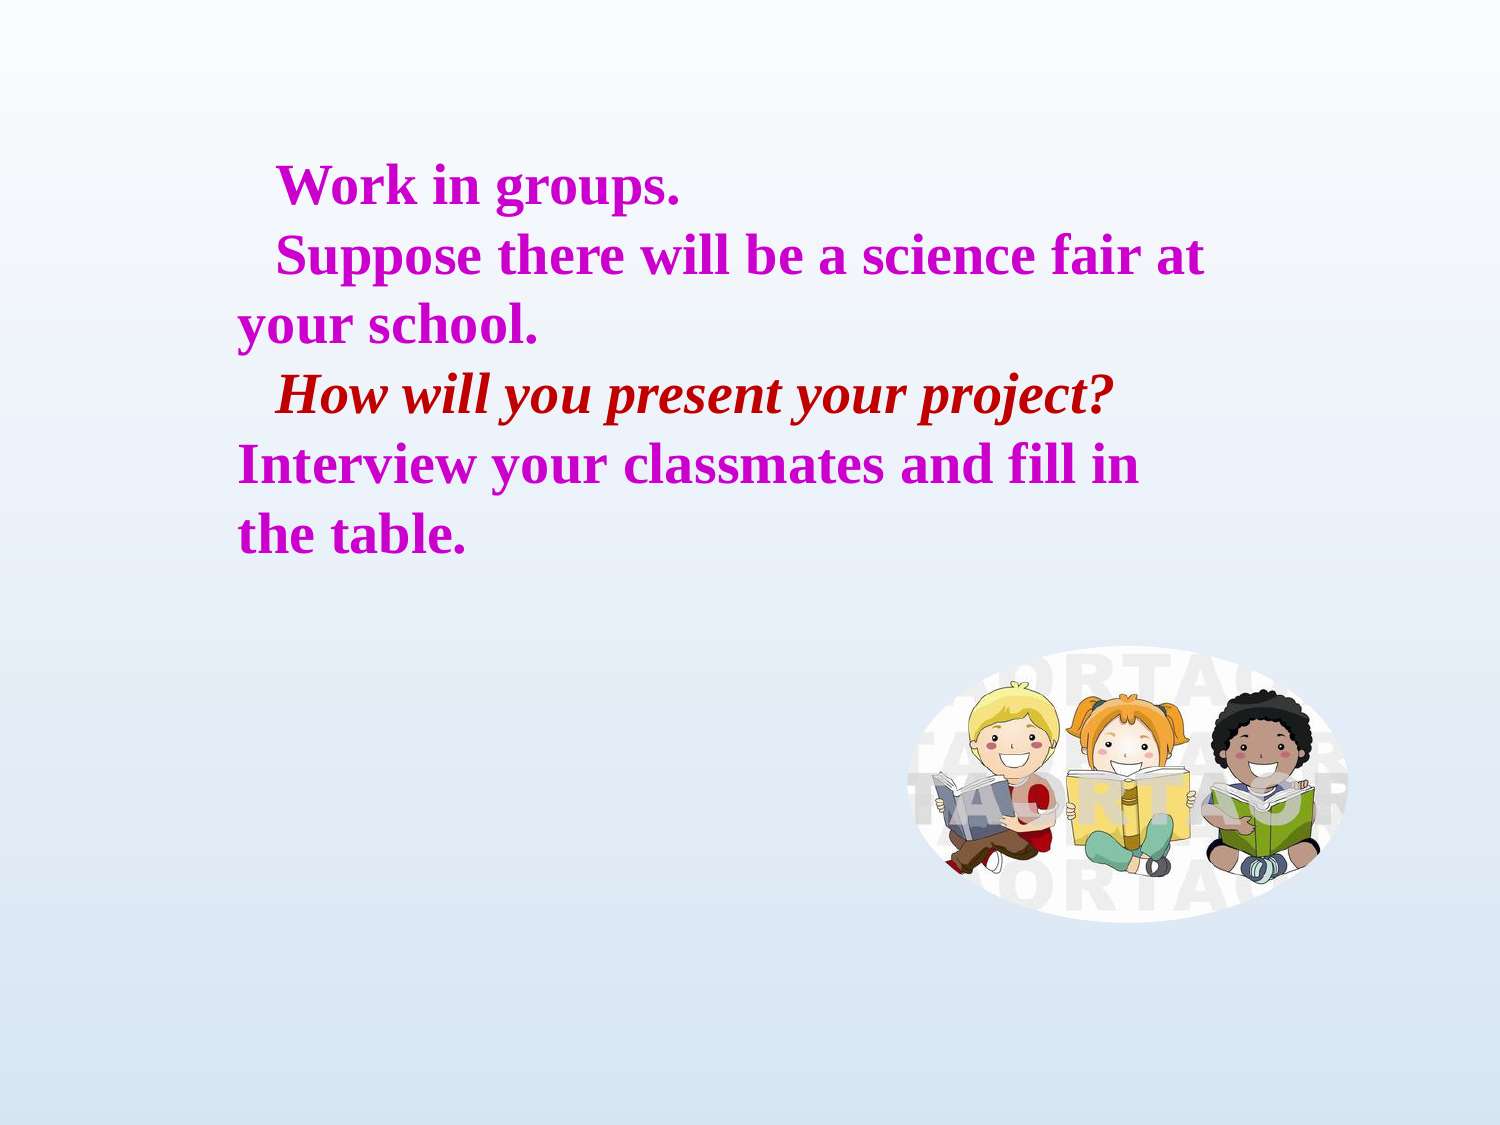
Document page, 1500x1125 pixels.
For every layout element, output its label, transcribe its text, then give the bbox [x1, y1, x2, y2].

text_box Work in groups. Suppose there will be a science fair at your school. How will you present your project? Interview your classmates and fill in the table. [222, 138, 1238, 573]
picture [907, 645, 1349, 924]
